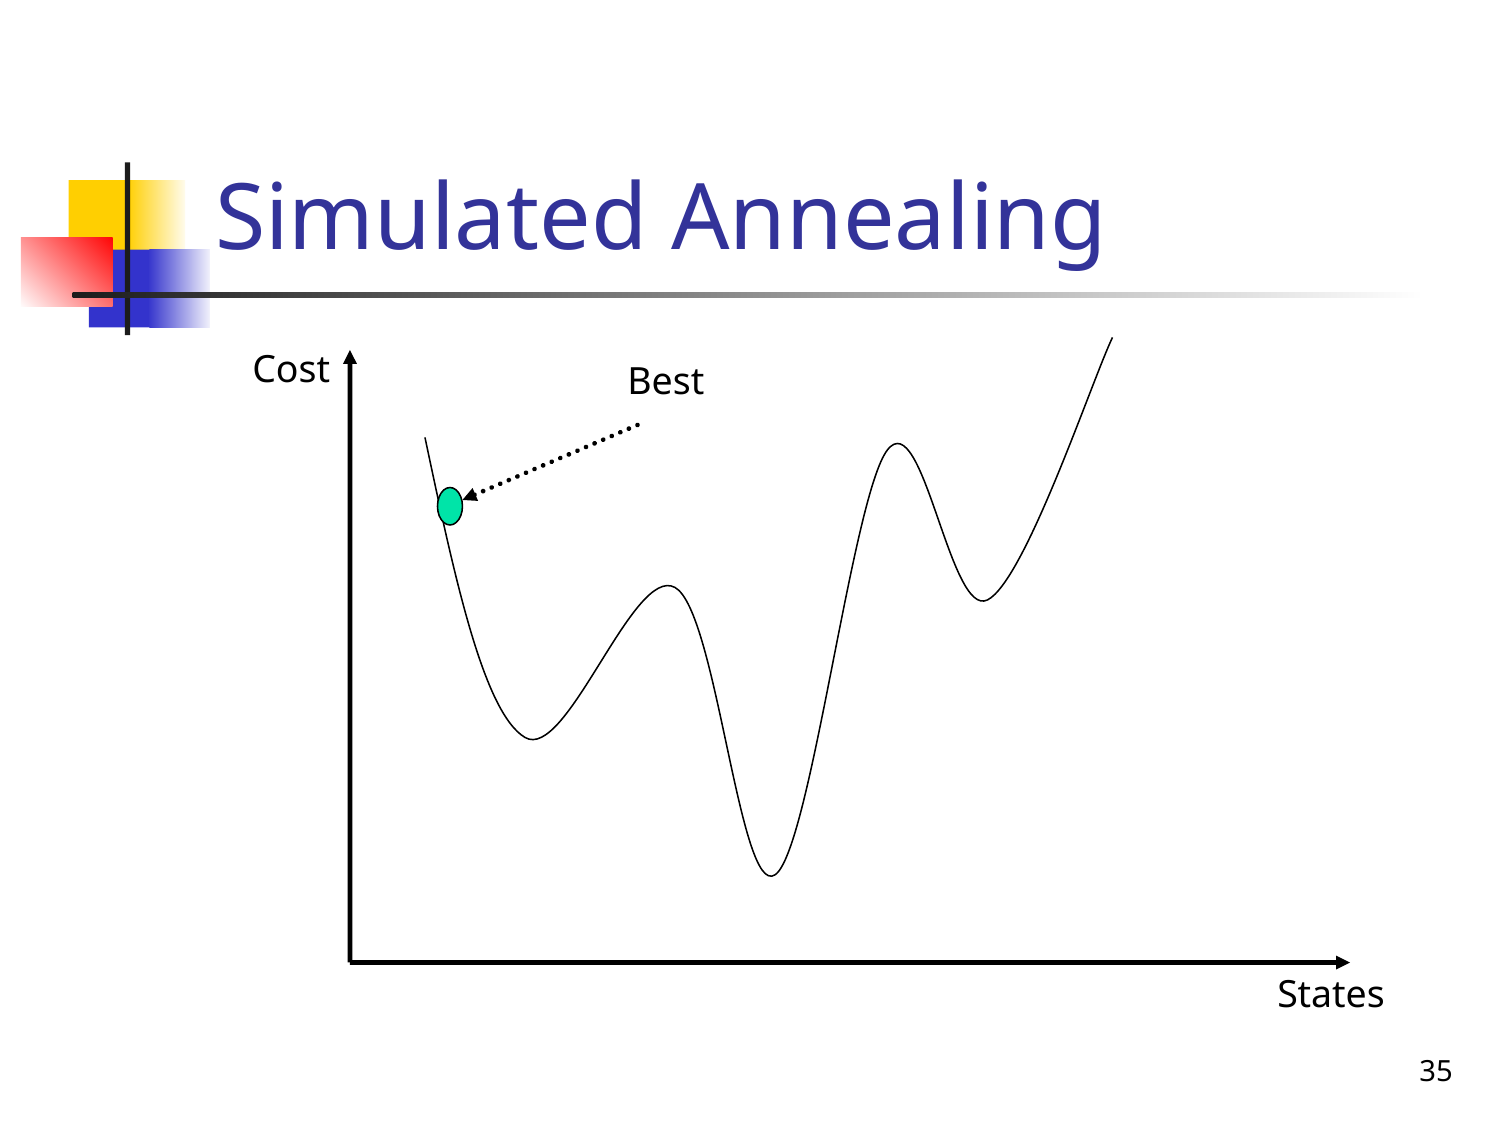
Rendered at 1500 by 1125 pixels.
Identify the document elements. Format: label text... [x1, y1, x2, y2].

text_box [462, 489, 477, 501]
slide_number 35 [1154, 1023, 1468, 1100]
title Simulated Annealing [199, 140, 1479, 276]
text_box [1337, 956, 1349, 962]
text_box [424, 337, 1113, 877]
text_box Best [612, 349, 738, 410]
text_box States [1262, 962, 1438, 1023]
text_box Cost [237, 337, 400, 398]
text_box [437, 487, 463, 526]
